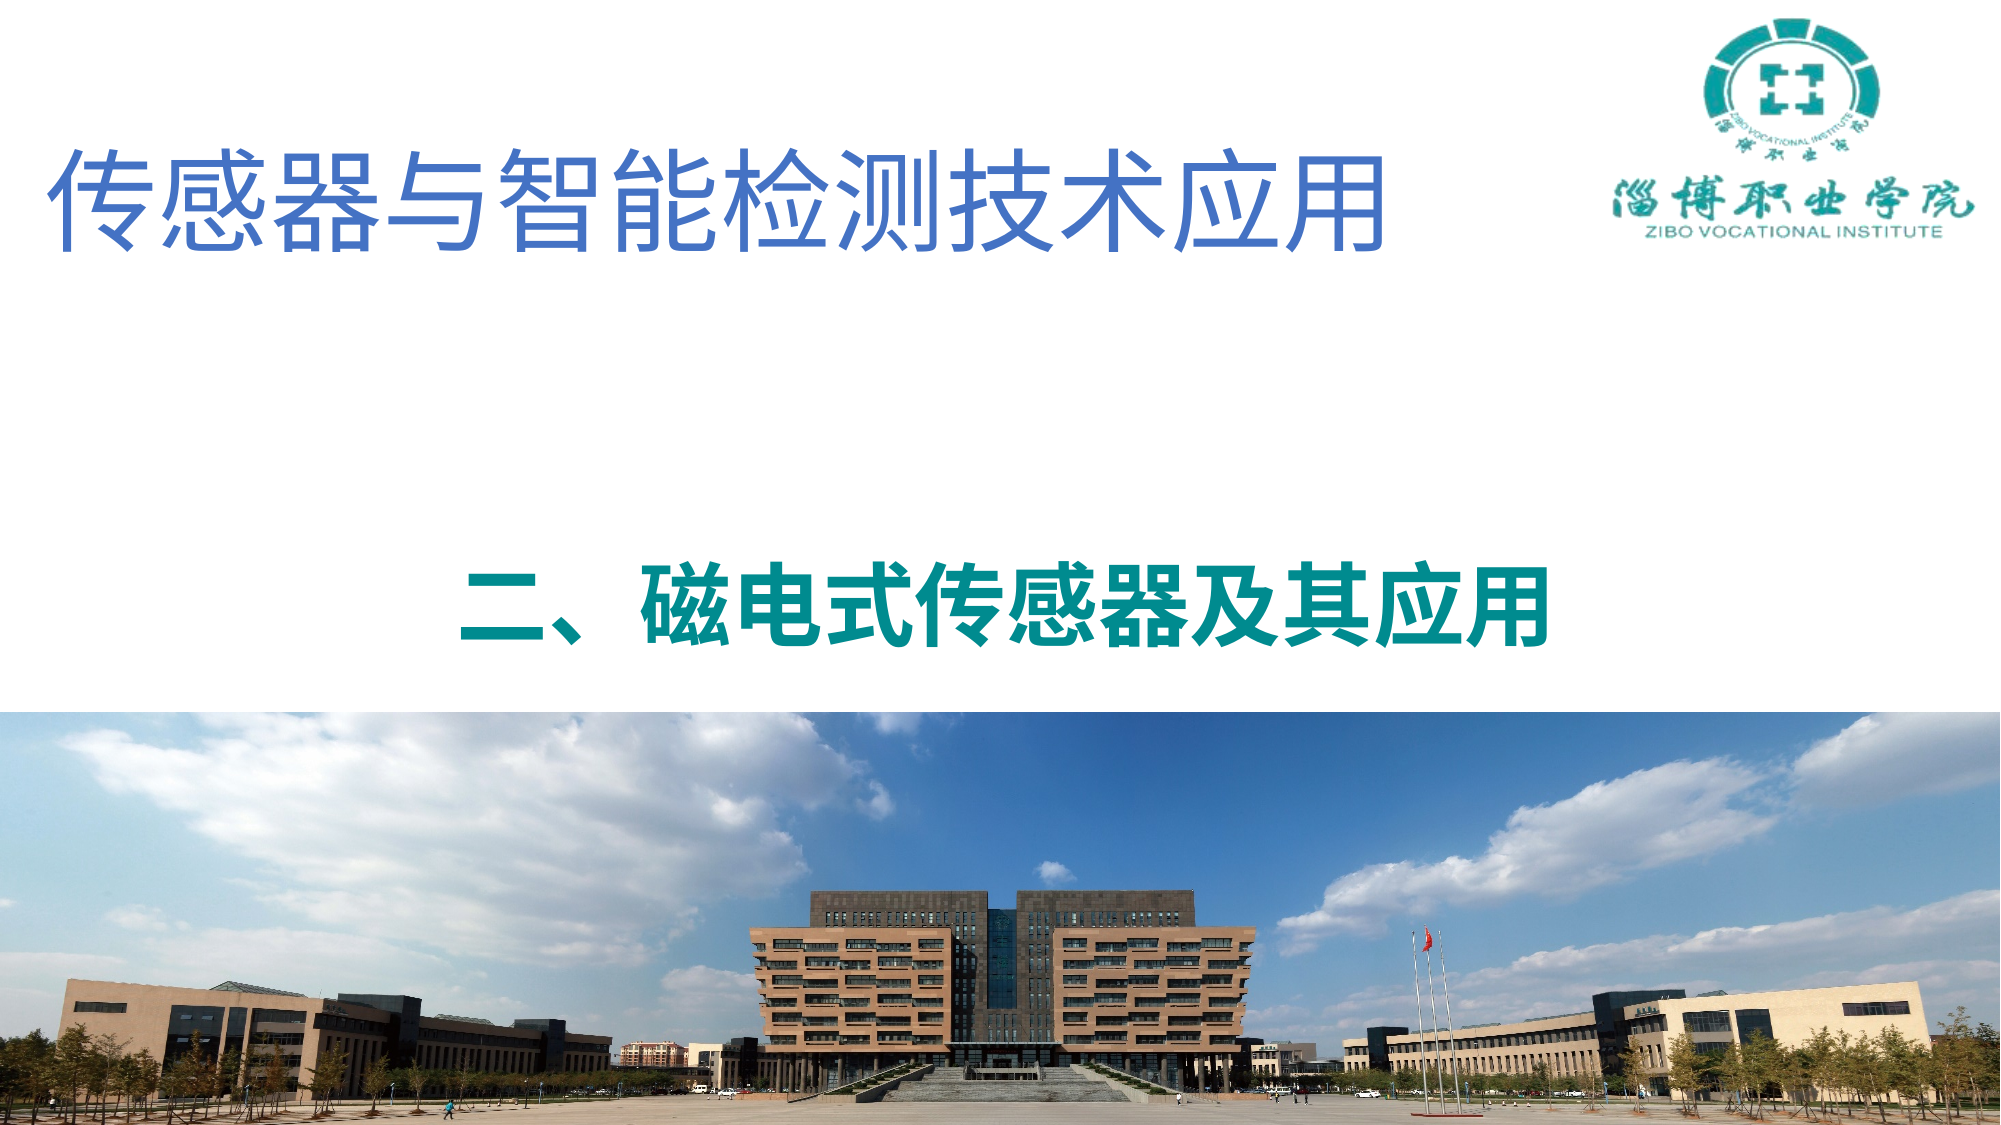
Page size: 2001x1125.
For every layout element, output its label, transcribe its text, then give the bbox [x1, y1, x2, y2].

text_box 二、磁电式传感器及其应用 [441, 540, 1704, 666]
picture [1581, 4, 2000, 253]
text_box 传感器与智能检测技术应用 [30, 123, 1411, 274]
picture [0, 712, 2000, 1125]
